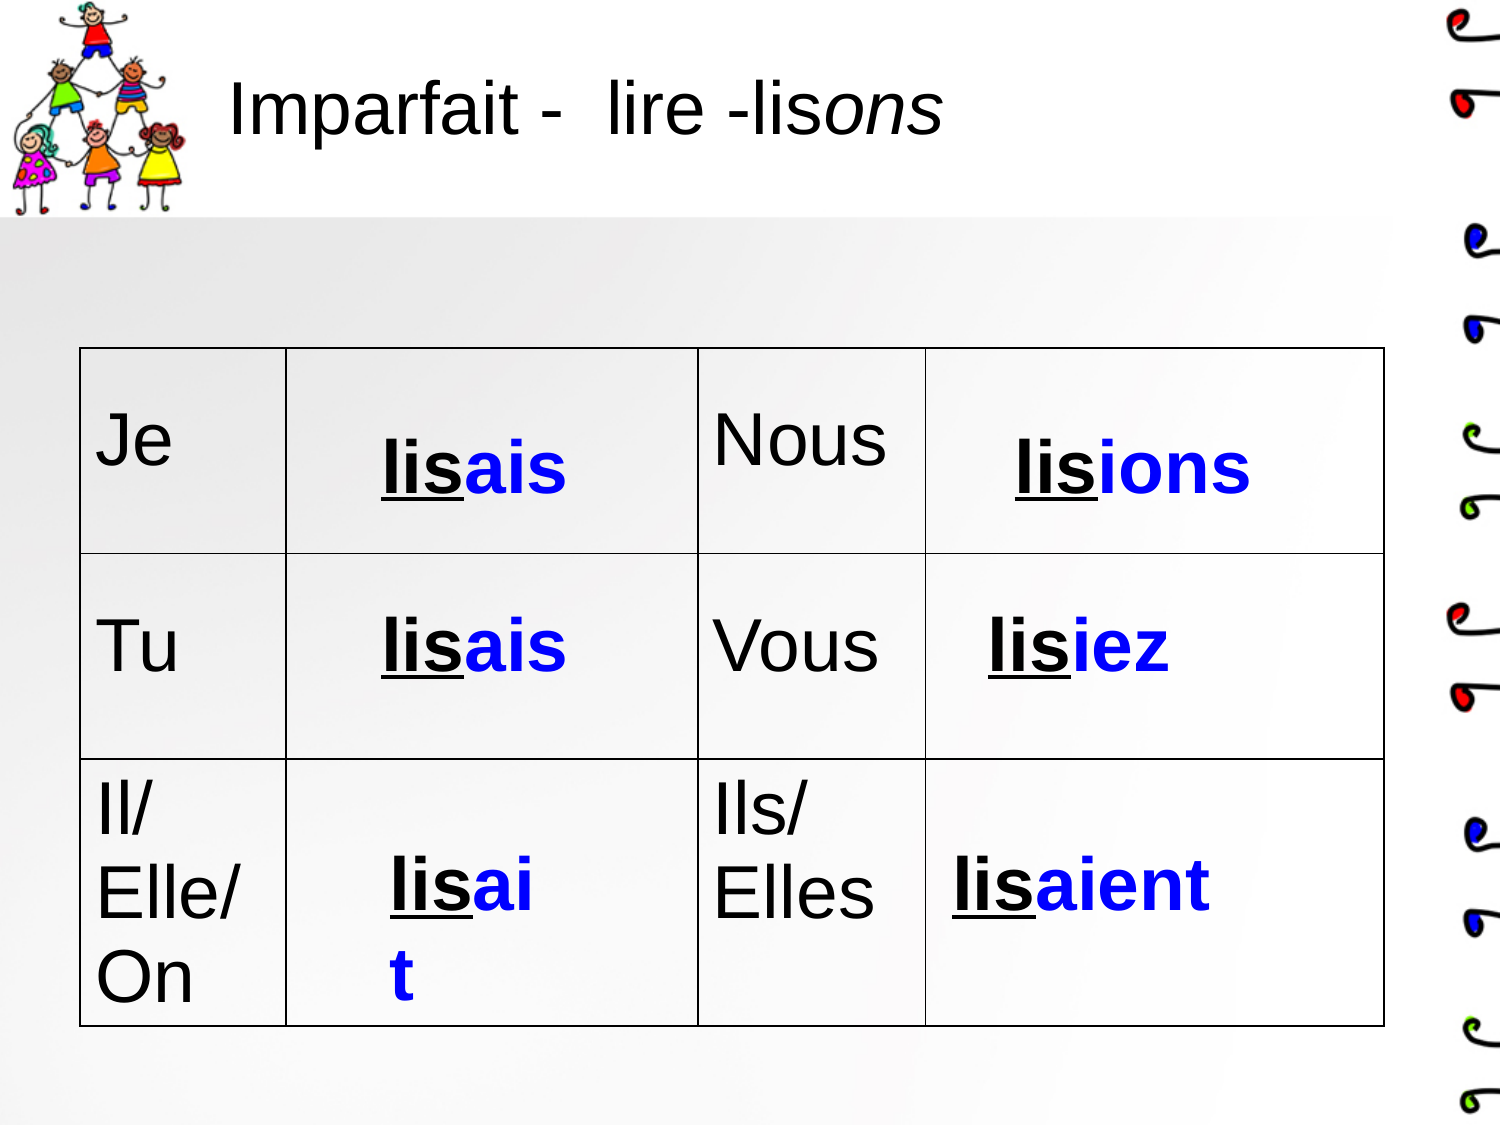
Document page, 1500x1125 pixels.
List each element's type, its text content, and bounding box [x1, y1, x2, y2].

table_cell [287, 760, 697, 1025]
table_header Nous [699, 349, 925, 553]
text_box lisais [366, 410, 584, 516]
table_header [926, 349, 1383, 553]
text_box lisaient [937, 828, 1402, 934]
title Imparfait - lire -lisons [212, 16, 1463, 192]
table_header Je [81, 349, 285, 553]
table_cell Il/ Elle/ On [81, 760, 285, 1025]
table_cell [926, 554, 1383, 758]
picture [0, 0, 1500, 1125]
table_cell Vous [699, 554, 925, 758]
text_box lisais [366, 588, 584, 694]
text_box lisiez [973, 588, 1465, 694]
table_cell Tu [81, 554, 285, 758]
table_cell Ils/ Elles [699, 760, 925, 1025]
text_box lisions [999, 410, 1402, 516]
table_header [287, 349, 697, 553]
table_cell [287, 554, 697, 758]
table_cell [926, 760, 1383, 1025]
text_box lisait [374, 828, 575, 1024]
